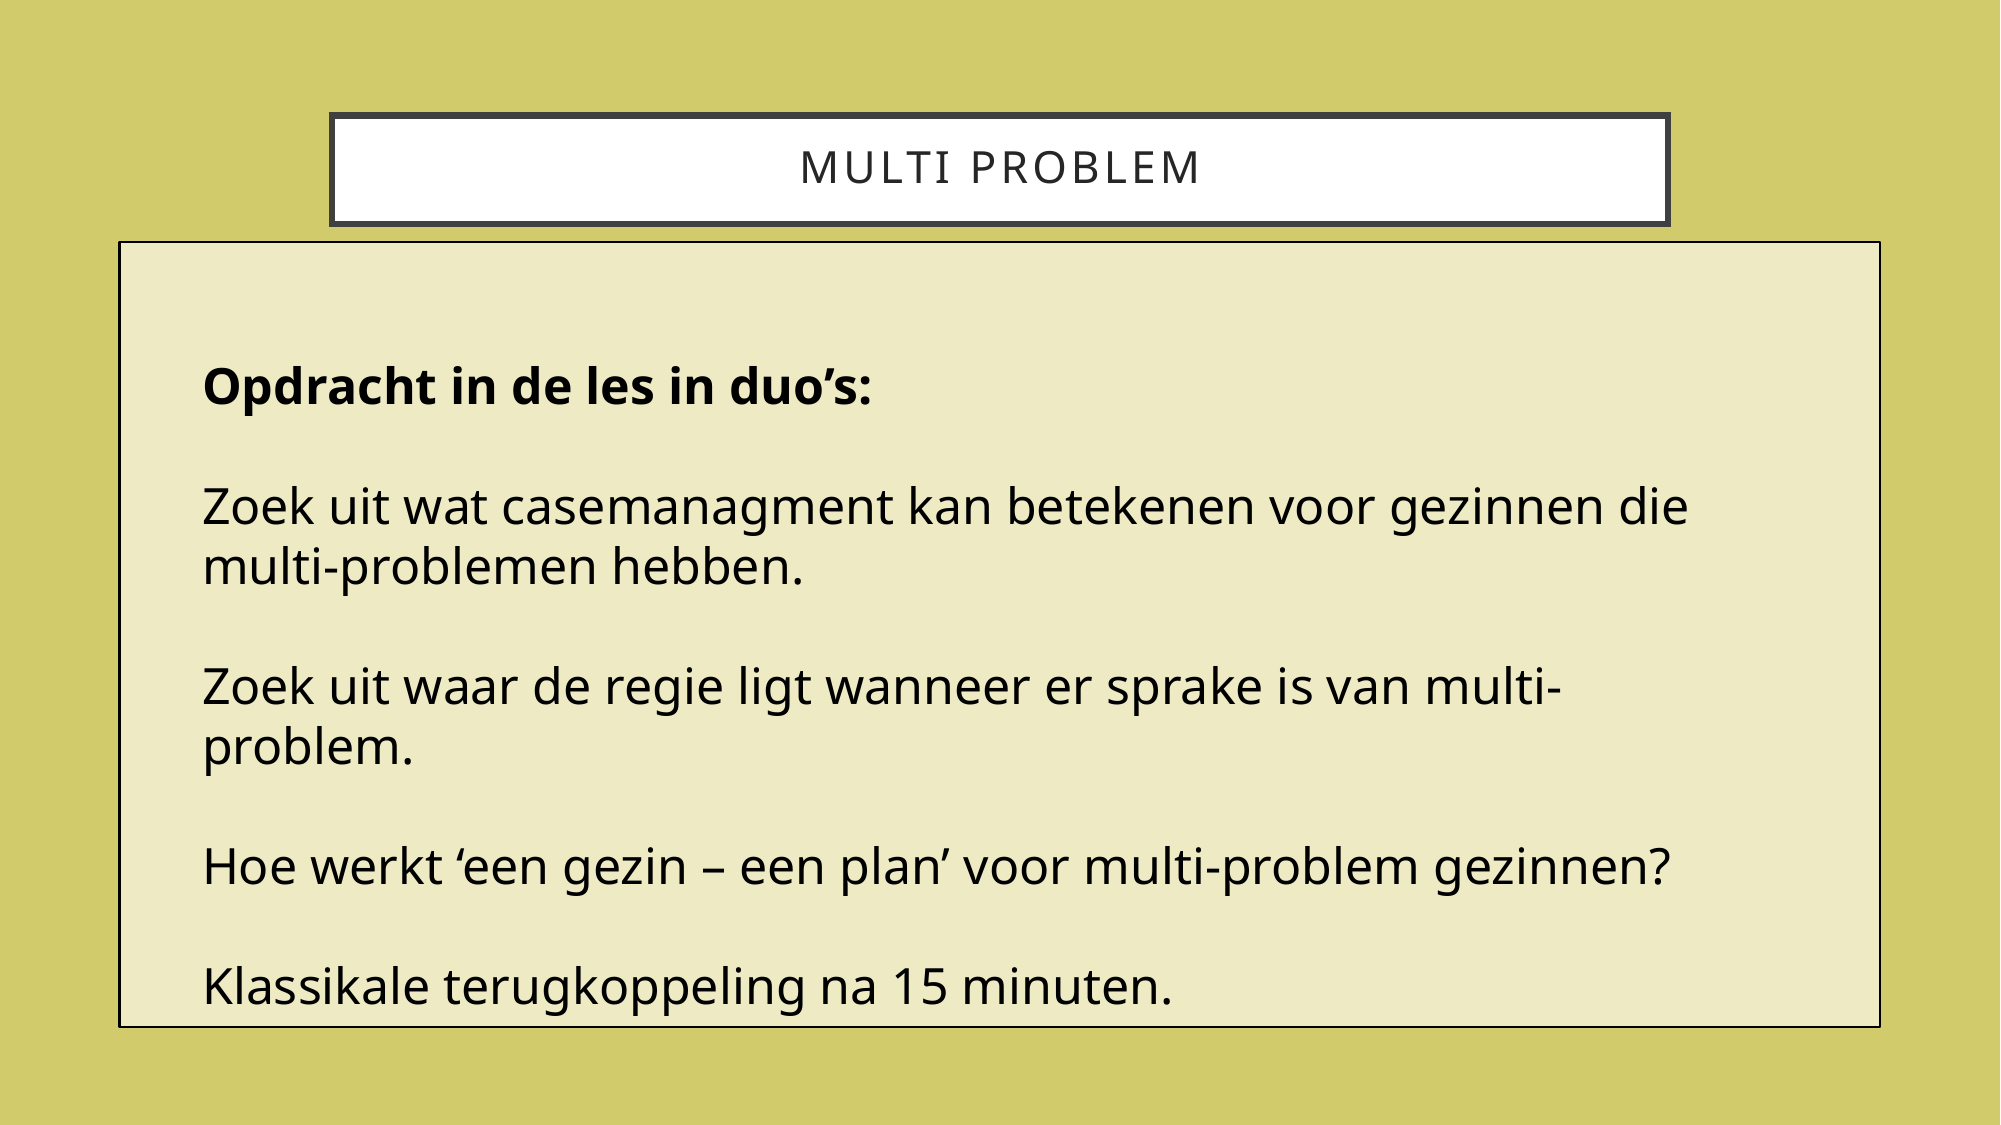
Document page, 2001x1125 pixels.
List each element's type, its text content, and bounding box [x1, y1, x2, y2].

title Multi problem [329, 112, 1671, 227]
text_box [118, 241, 1881, 1028]
text_box Opdracht in de les in duo’s: Zoek uit wat casemanagment kan betekenen voor gezinnen die multi-problemen hebben. Zoek uit waar de regie ligt wanneer er sprake is van multi-problem. Hoe werkt ‘een gezin – een plan’ voor multi-problem gezinnen? Klassikale terugkoppeling na 15 minuten. [187, 347, 1768, 1125]
